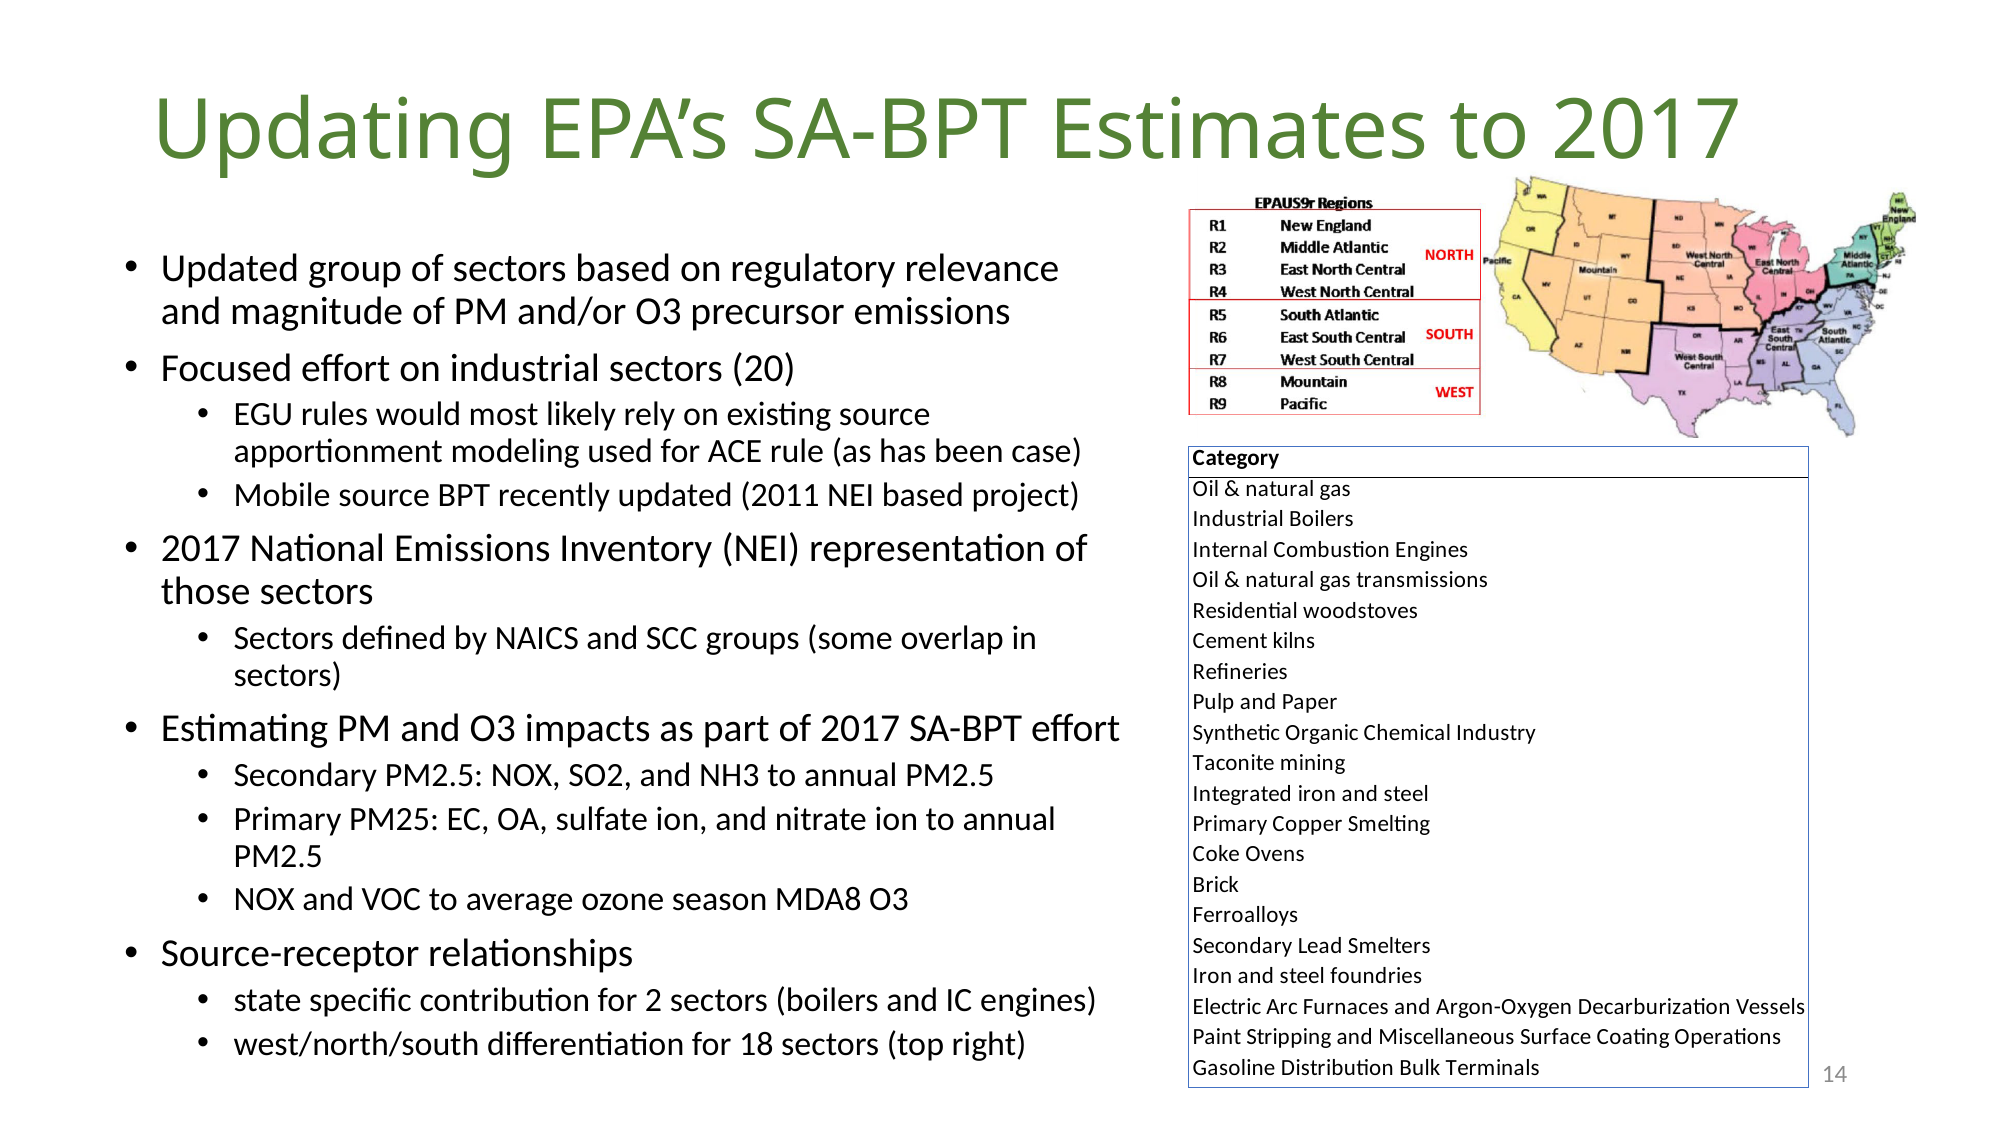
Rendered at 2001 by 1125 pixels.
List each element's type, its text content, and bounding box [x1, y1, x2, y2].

title Updating EPA’s SA-BPT Estimates to 2017 [137, 22, 1863, 240]
picture [1188, 446, 1809, 1088]
picture [1167, 165, 1935, 438]
slide_number 14 [1412, 1042, 1863, 1103]
list Updated group of sectors based on regulatory relevance and magnitude of PM and/or O3 precursor emissions Focused effort on industrial sectors (20) EGU rules would most likely rely on existing source apportionment modeling used for ACE rule (as has been case) Mobile source BPT recently updated (2011 NEI based project) 2017 National Emissions Inventory (NEI) representation of those sectors Sectors defined by NAICS and SCC groups (some overlap in sectors) Estimating PM and O3 impacts as part of 2017 SA-BPT effort Secondary PM2.5: NOX, SO2, and NH3 to annual PM2.5 Primary PM25: EC, OA, sulfate ion, and nitrate ion to annual PM2.5 NOX and VOC to average ozone season MDA8 O3 Source-receptor relationships state specific contribution for 2 sectors (boilers and IC engines) west/north/south differentiation for 18 sectors (top right) [109, 239, 1140, 1091]
